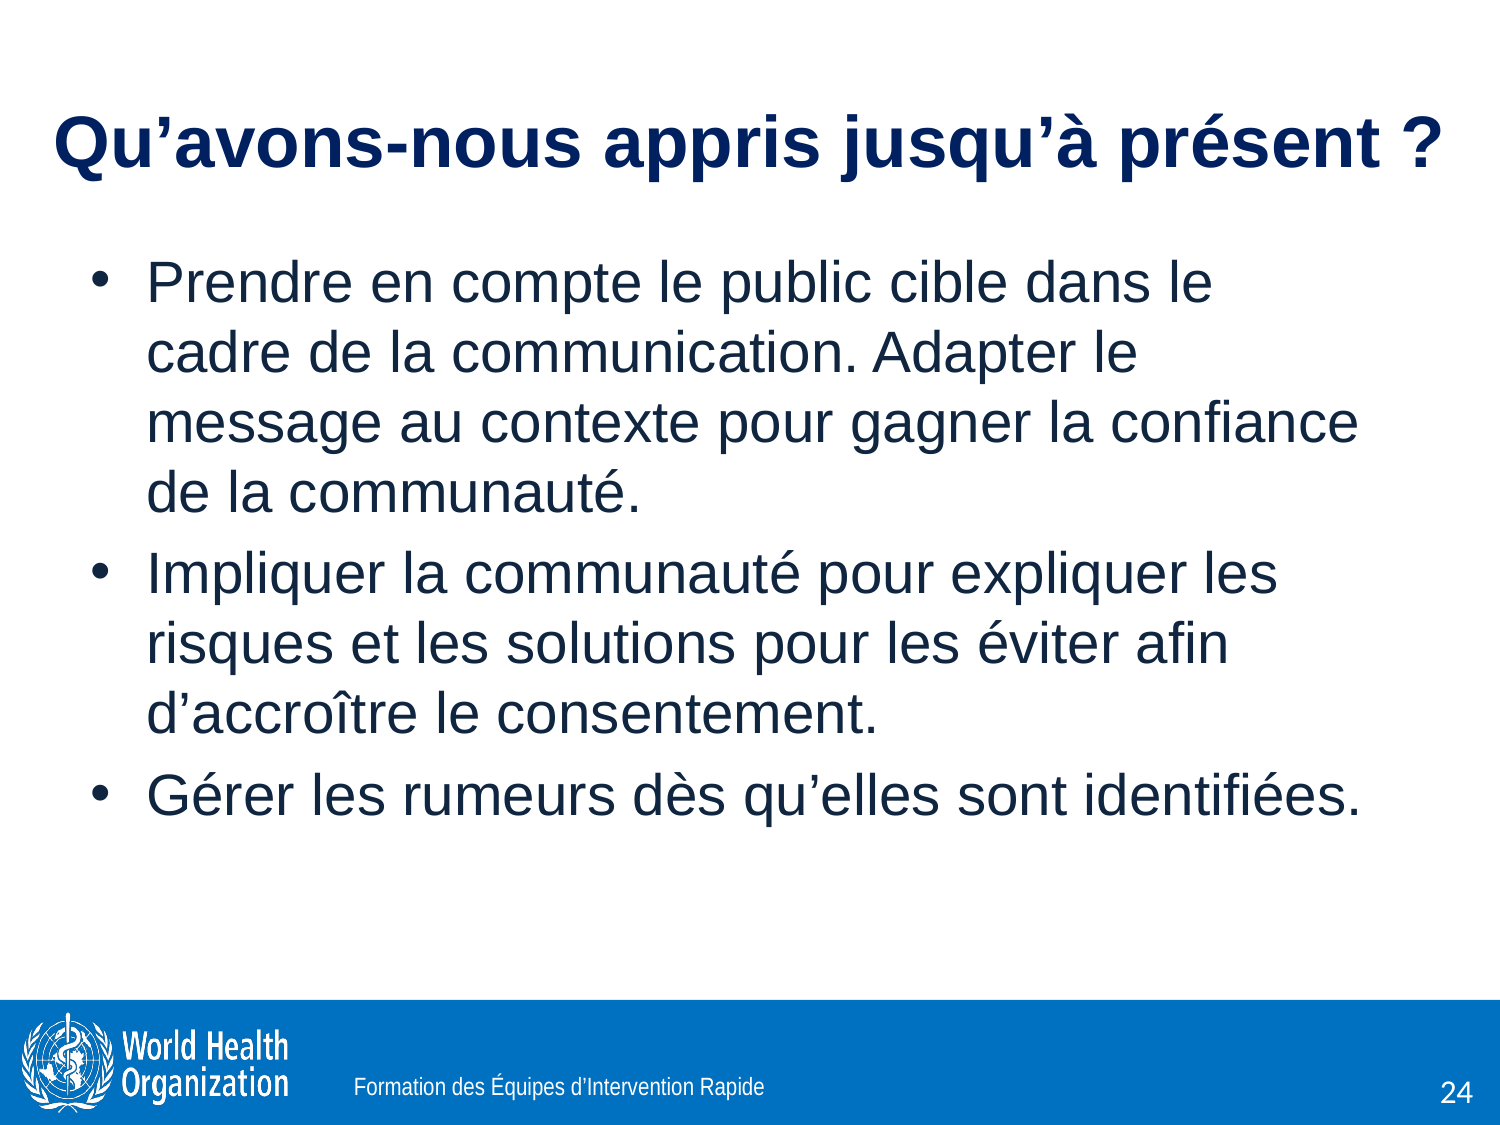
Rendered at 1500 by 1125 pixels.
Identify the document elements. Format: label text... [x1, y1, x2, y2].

list Prendre en compte le public cible dans le cadre de la communication. Adapter le message au contexte pour gagner la confiance de la communauté. Impliquer la communauté pour expliquer les risques et les solutions pour les éviter afin d’accroître le consentement. Gérer les rumeurs dès qu’elles sont identifiées. [75, 236, 1388, 850]
title Qu’avons-nous appris jusqu’à présent ? [0, 45, 1500, 233]
picture [21, 1012, 288, 1113]
